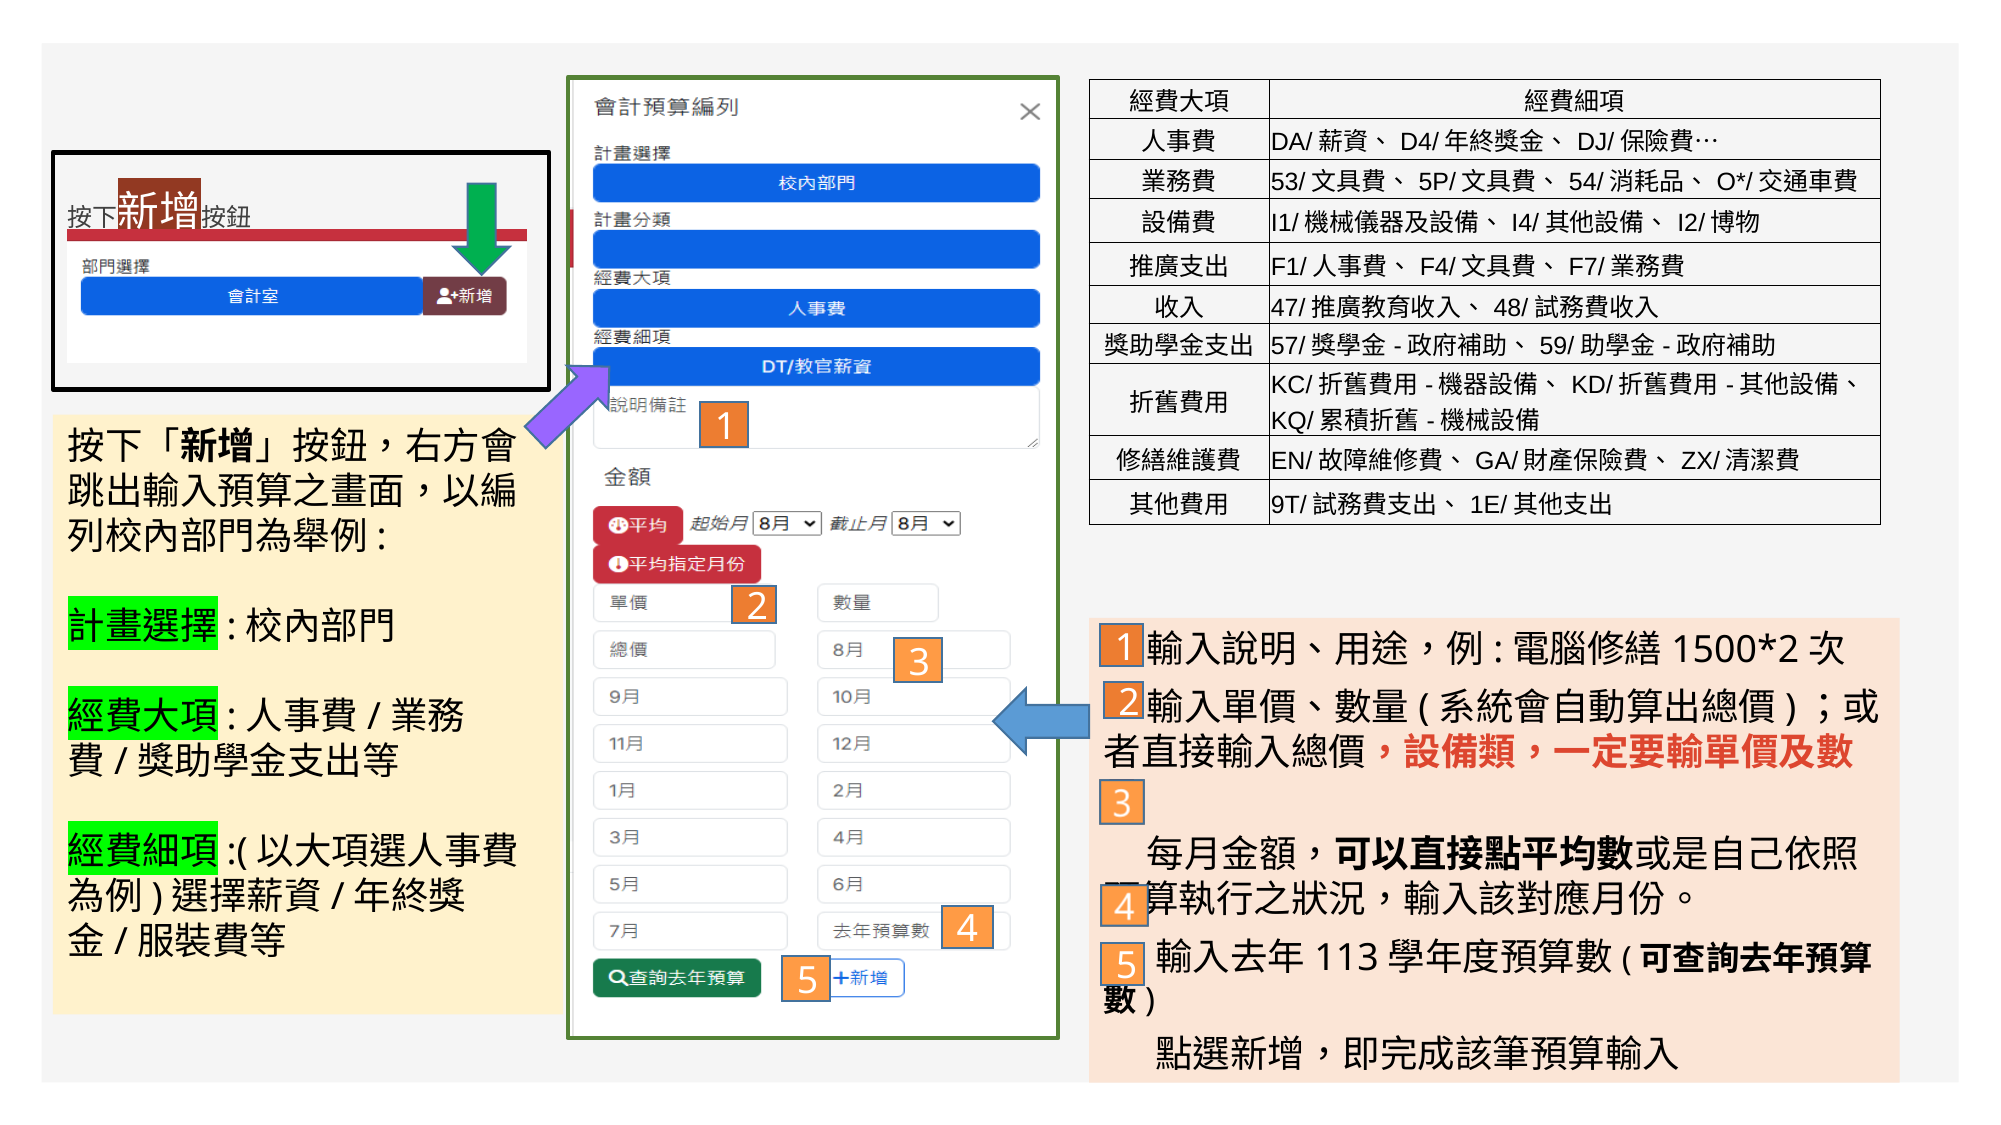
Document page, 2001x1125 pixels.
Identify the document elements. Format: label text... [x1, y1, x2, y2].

table_cell 獎助學金支出 [1090, 324, 1269, 363]
list 按下新增按鈕 [52, 152, 550, 390]
table_cell 其他費用 [1090, 480, 1269, 524]
text_box 輸入說明、用途，例:電腦修繕1500*2次 輸入單價、數量(系統會自動算出總價)；或者直接輸入總價，設備類，一定要輸單價及數量 每月金額，可以直接點平均數或是自己依照預算執行之狀況，輸入該對應月份。 輸入去年113學年度預算數(可查詢去年預算數) 點選新增，即完成該筆預算輸入 [1089, 617, 1900, 1083]
picture [67, 163, 570, 363]
table_cell EN/故障維修費、GA/財產保險費、ZX/清潔費 [1270, 436, 1880, 479]
table_cell 推廣支出 [1090, 253, 1269, 285]
table_cell F1/人事費、F4/文具費、F7/業務費 [1270, 253, 1880, 285]
picture [1091, 870, 1159, 953]
text_box 5 [1100, 953, 1145, 986]
table_cell 57/獎學金-政府補助、59/助學金-政府補助 [1270, 324, 1880, 363]
table_cell 修繕維護費 [1090, 436, 1269, 479]
table_header 經費細項 [1270, 80, 1880, 118]
text_box 2 [1103, 681, 1144, 719]
table_cell 收入 [1090, 286, 1269, 323]
picture [1090, 163, 1912, 253]
table_header 經費大項 [1090, 80, 1269, 118]
text_box [564, 364, 570, 371]
table_cell DA/薪資、D4/年終獎金、DJ/保險費… [1270, 119, 1880, 159]
text_box 按下「新增」按鈕，右方會跳出輸入預算之畫面，以編列校內部門為舉例: 計畫選擇:校內部門 經費大項:人事費/業務費/獎助學金支出等 經費細項:(以大項選人事費為例)選擇薪資/年終獎金/服裝費等 [52, 414, 564, 1015]
text_box 1 [1099, 623, 1144, 667]
table_cell KC/折舊費用-機器設備、KD/折舊費用-其他設備、KQ/累積折舊-機械設備 [1270, 364, 1880, 435]
picture [1088, 767, 1156, 849]
table_cell 47/推廣教育收入、48/試務費收入 [1270, 286, 1880, 323]
table_cell 人事費 [1090, 119, 1269, 159]
text_box [523, 381, 570, 450]
table_cell 9T/試務費支出、1E/其他支出 [1270, 480, 1880, 524]
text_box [570, 79, 1090, 1036]
table_cell 折舊費用 [1090, 364, 1269, 435]
